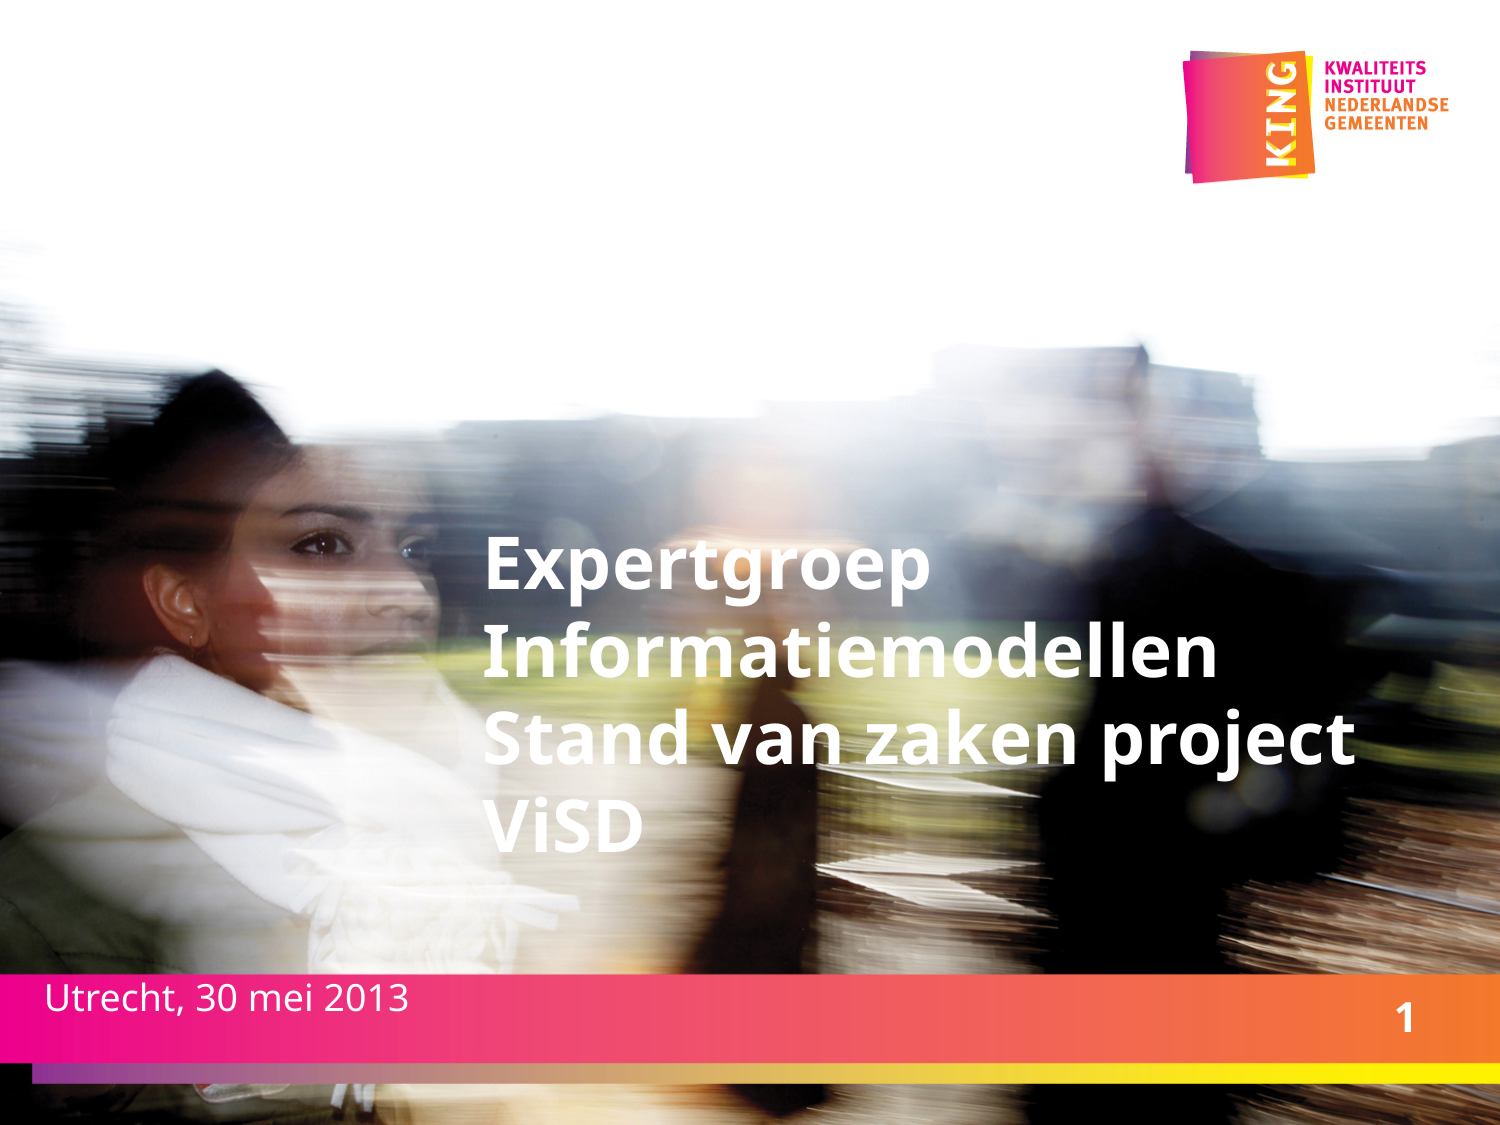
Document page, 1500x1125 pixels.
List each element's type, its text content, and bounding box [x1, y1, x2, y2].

title Expertgroep Informatiemodellen Stand van zaken project ViSD [467, 509, 1487, 877]
text_box 1 [1373, 987, 1439, 1051]
picture [0, 0, 1500, 1125]
text_box Utrecht, 30 mei 2013 [37, 987, 1253, 1050]
